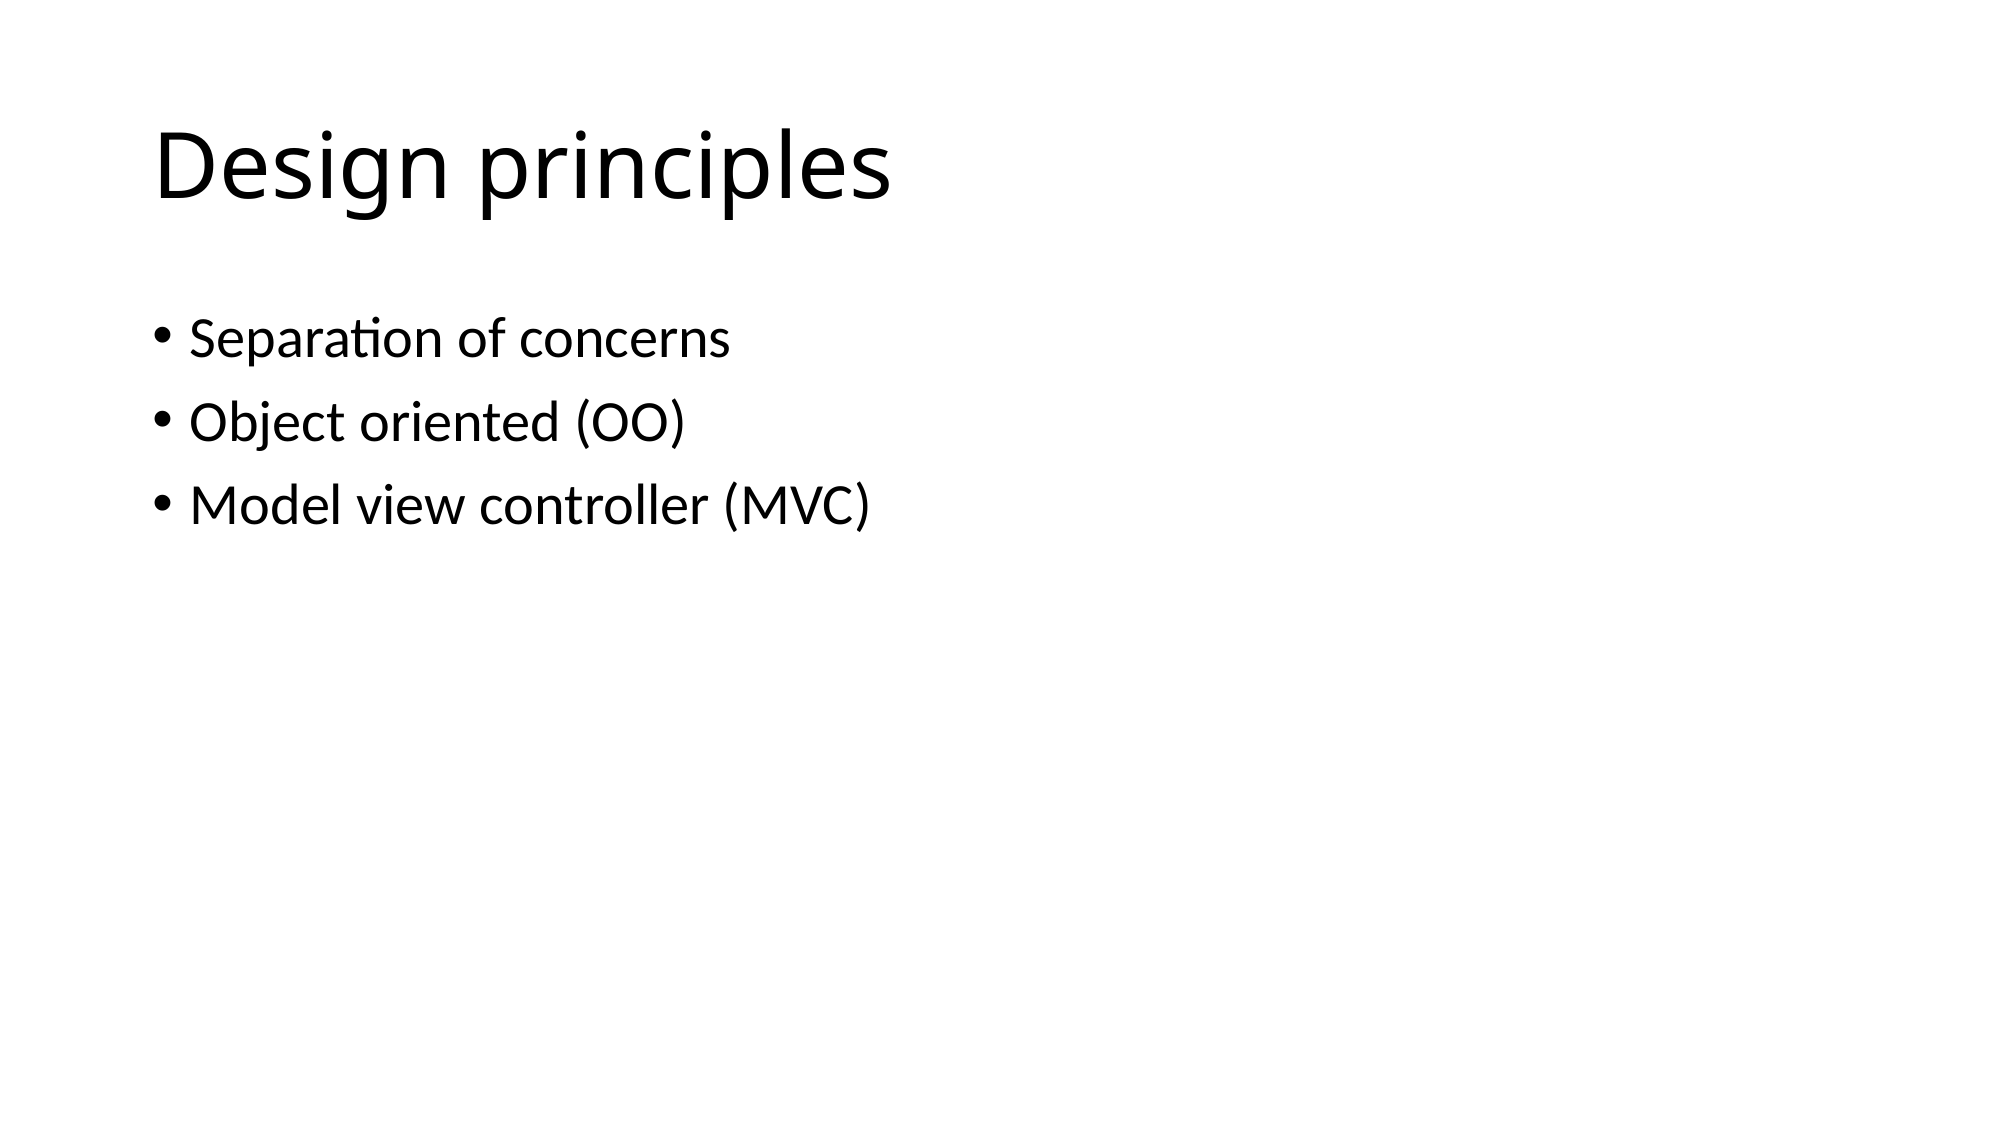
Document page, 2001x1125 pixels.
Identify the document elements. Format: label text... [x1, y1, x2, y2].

list Separation of concerns Object oriented (OO) Model view controller (MVC) [137, 299, 1863, 1014]
title Design principles [137, 59, 1863, 278]
